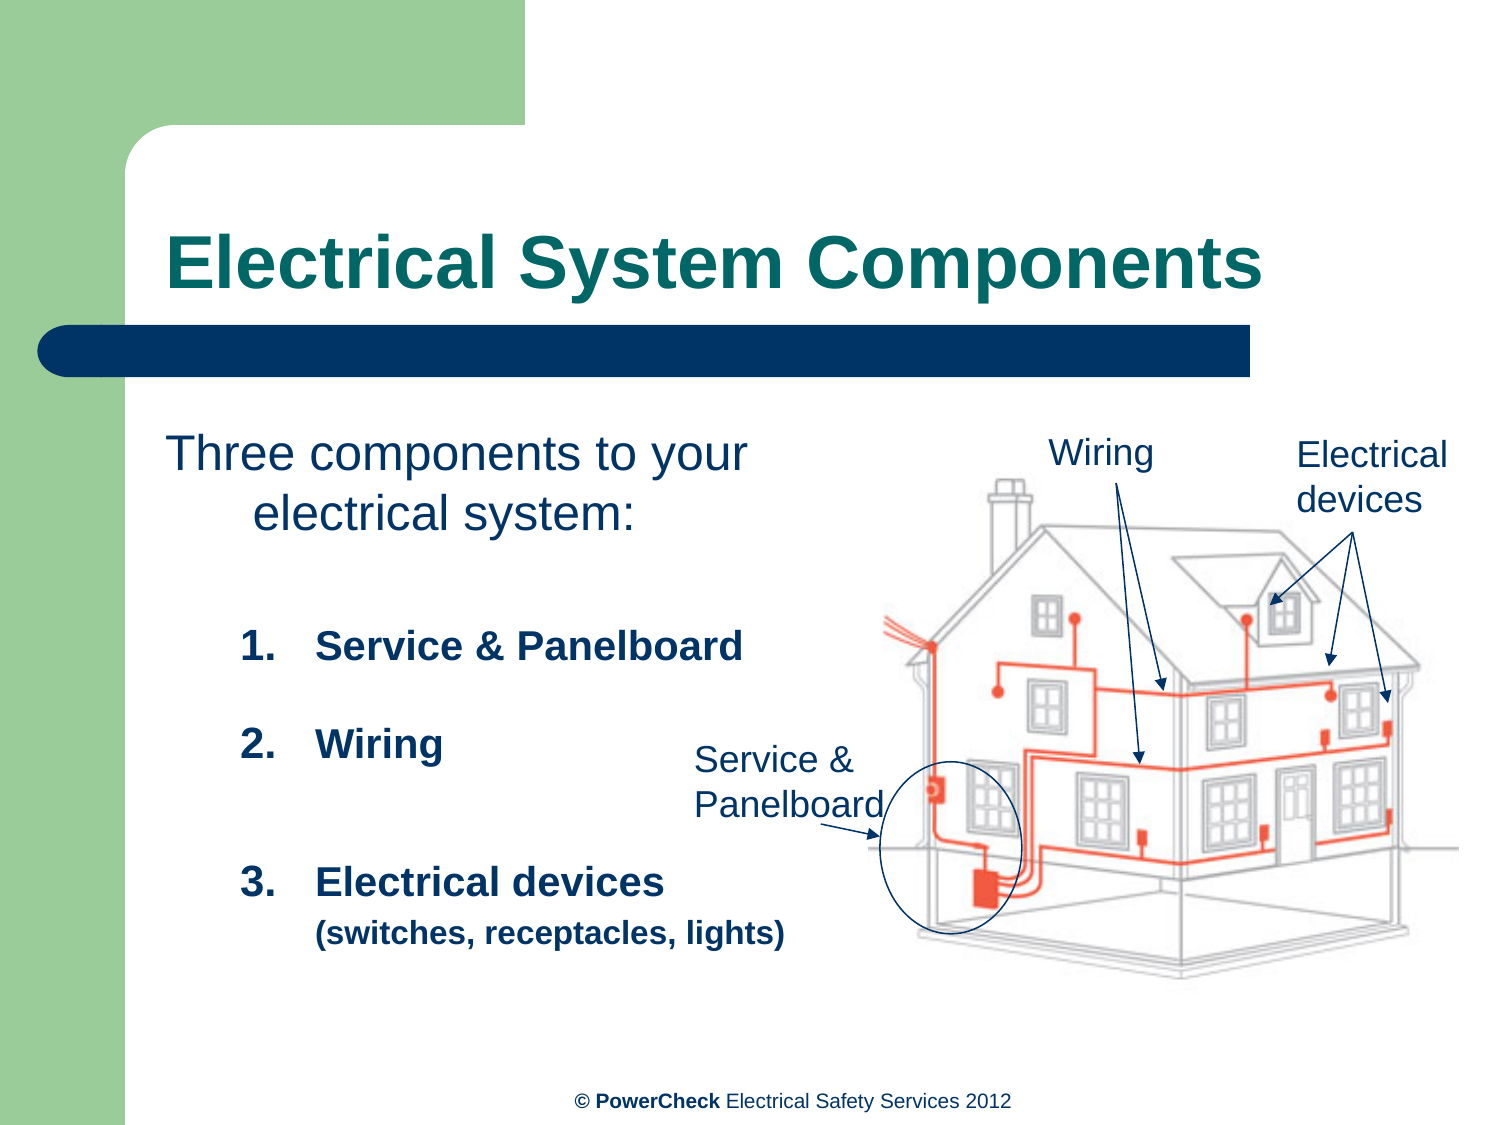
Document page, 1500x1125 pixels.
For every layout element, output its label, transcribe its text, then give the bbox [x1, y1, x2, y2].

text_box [678, 420, 1495, 1036]
title Electrical System Components [150, 125, 1463, 313]
footer © PowerCheck Electrical Safety Services 2012 [469, 1079, 1117, 1121]
list Three components to your electrical system: Service & Panelboard Wiring Electrical devices (switches, receptacles, lights) [150, 412, 821, 1025]
